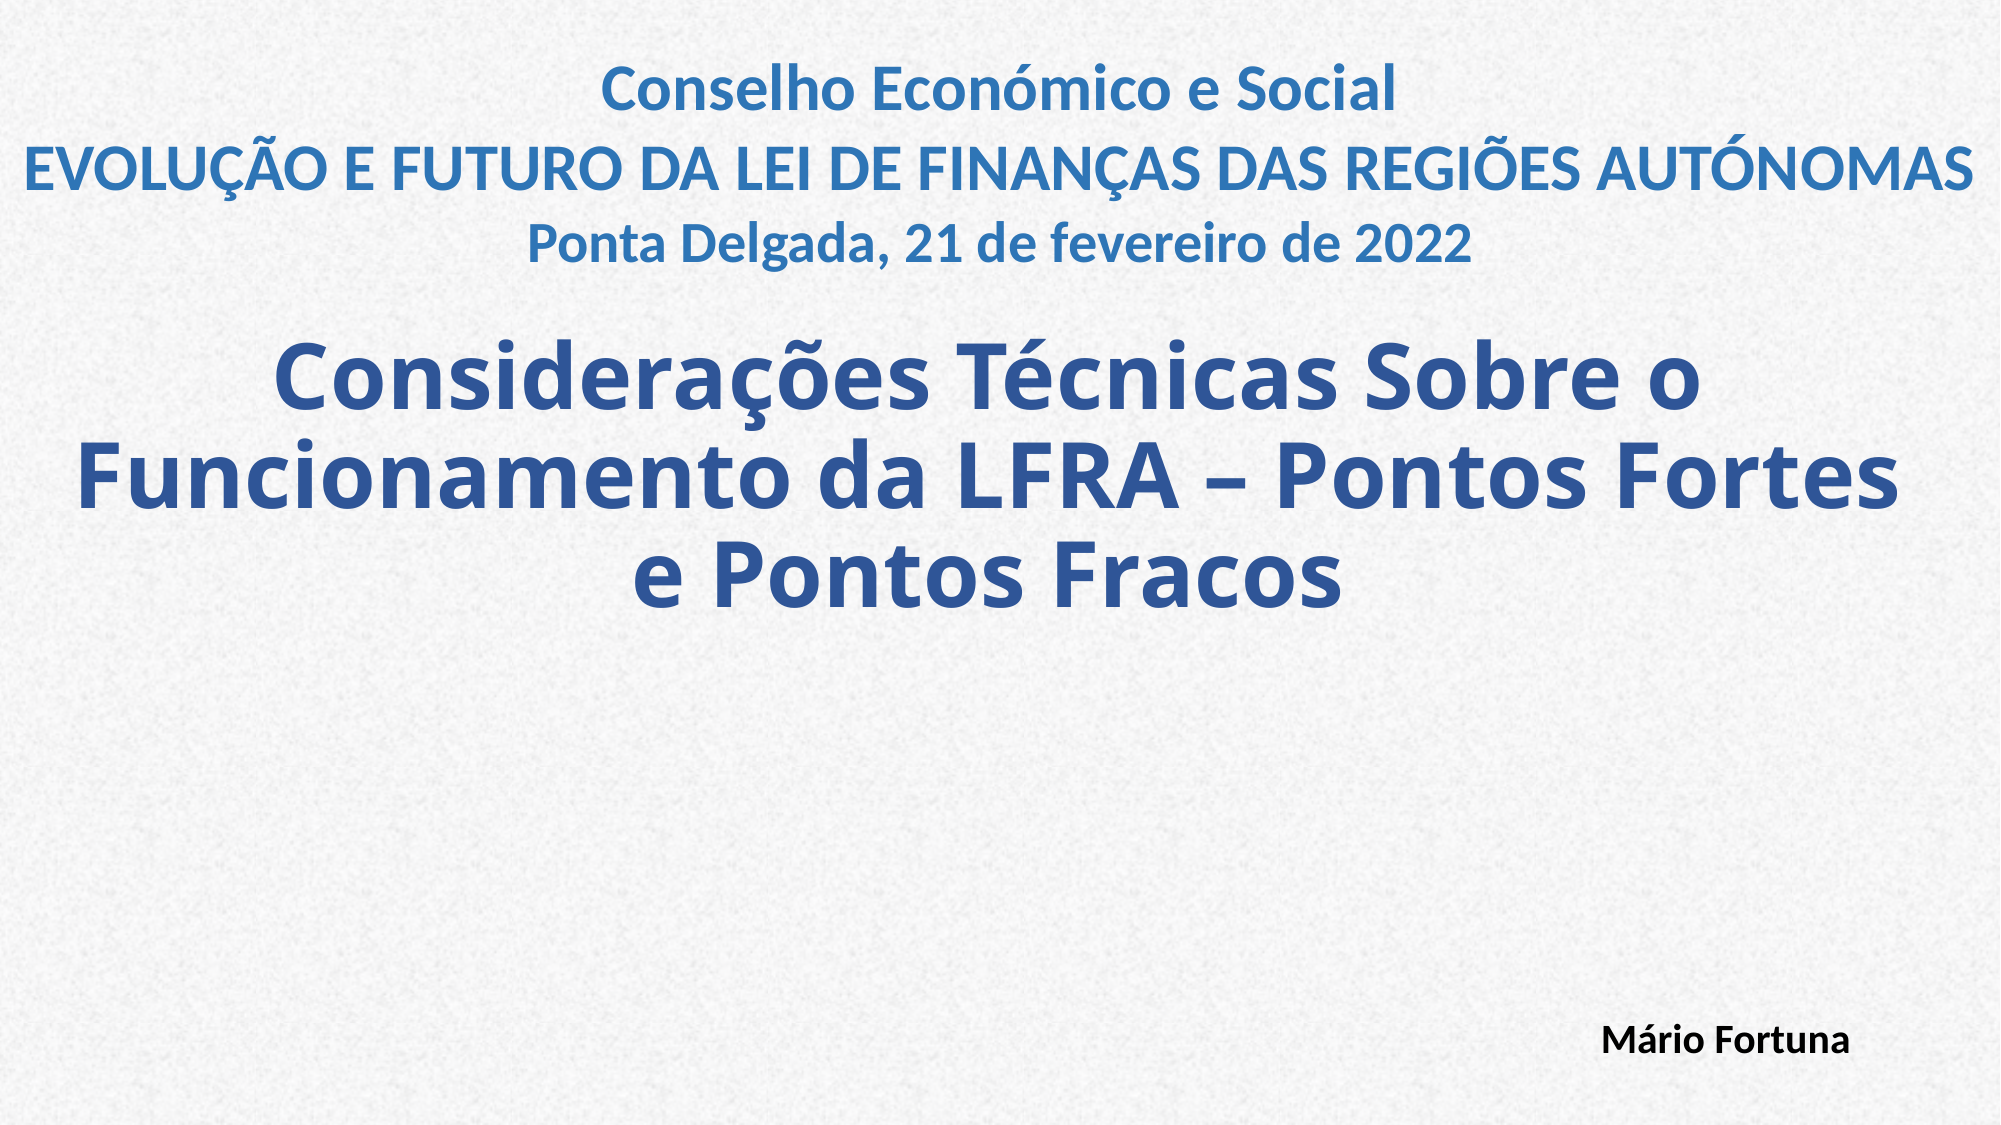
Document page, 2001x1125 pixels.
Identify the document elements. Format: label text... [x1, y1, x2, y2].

text_box Mário Fortuna [1586, 1004, 1866, 1070]
text_box Conselho Económico e Social EVOLUÇÃO E FUTURO DA LEI DE FINANÇAS DAS REGIÕES AUTÓNOMAS Ponta Delgada, 21 de fevereiro de 2022 [0, 36, 2000, 282]
title Considerações Técnicas Sobre o Funcionamento da LFRA – Pontos Fortes e Pontos Fracos [42, 336, 1934, 844]
